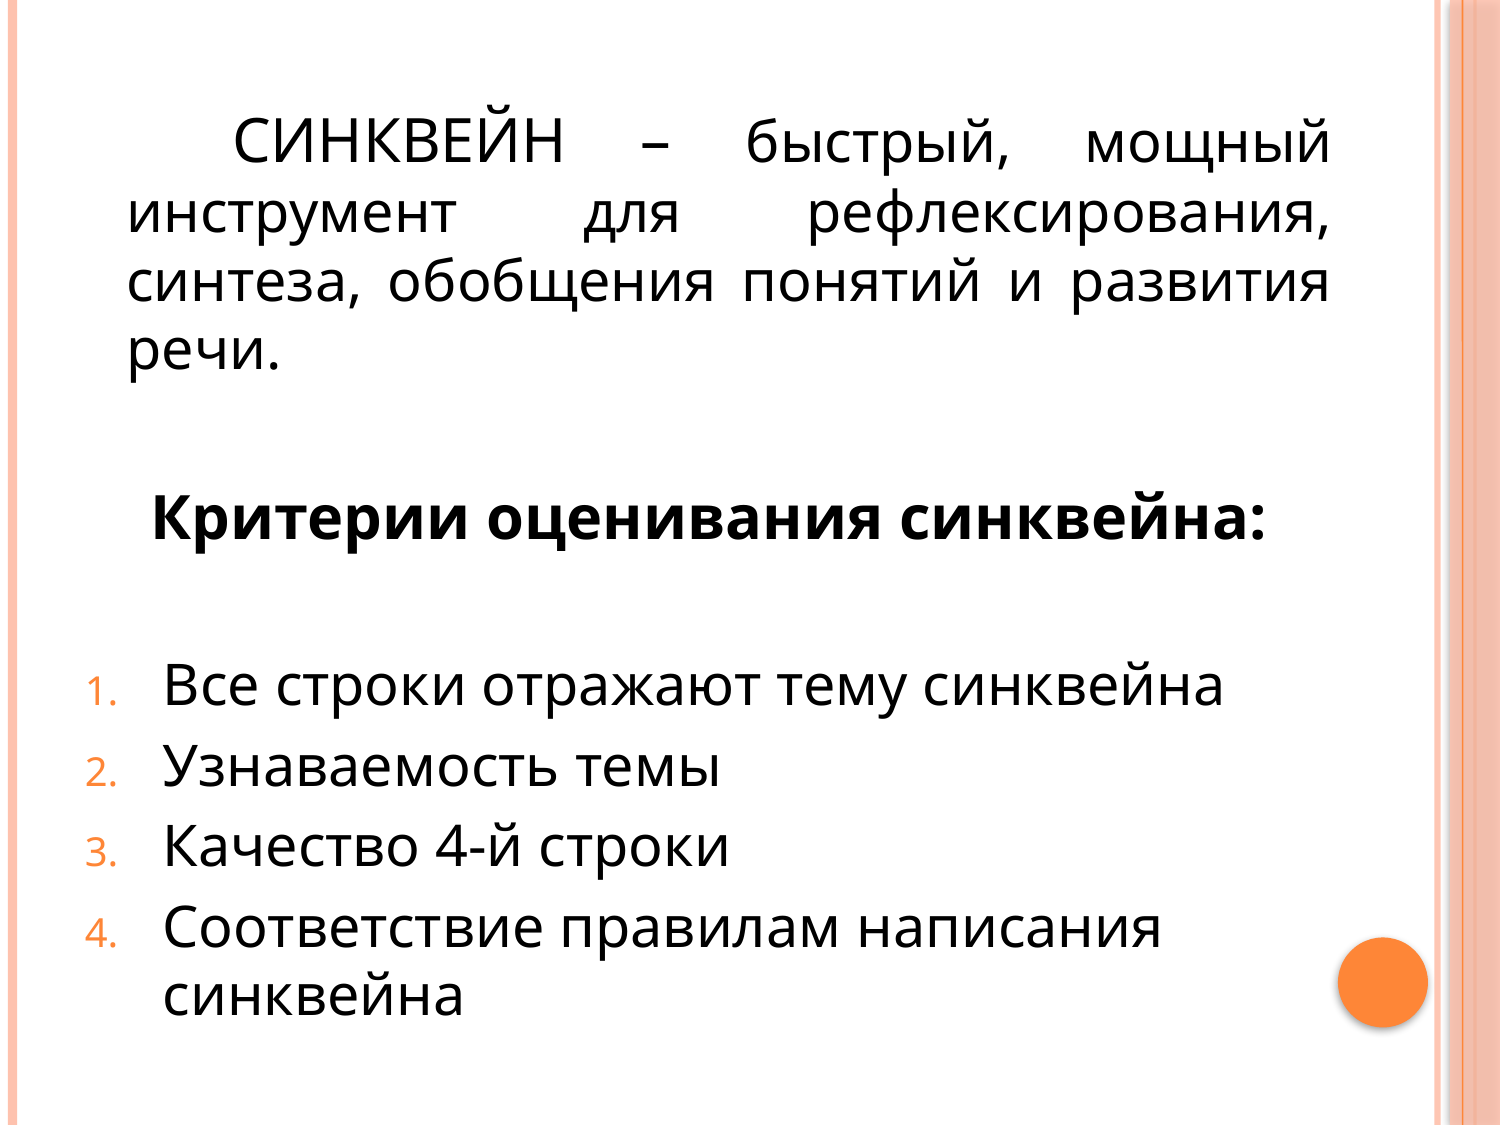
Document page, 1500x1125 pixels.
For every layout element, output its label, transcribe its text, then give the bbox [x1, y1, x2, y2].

list СИНКВЕЙН – быстрый, мощный инструмент для рефлексирования, синтеза, обобщения понятий и развития речи. Критерии оценивания синквейна: Все строки отражают тему синквейна Узнаваемость темы Качество 4-й строки Соответствие правилам написания синквейна [70, 93, 1348, 1043]
text_box [70, 46, 1296, 235]
